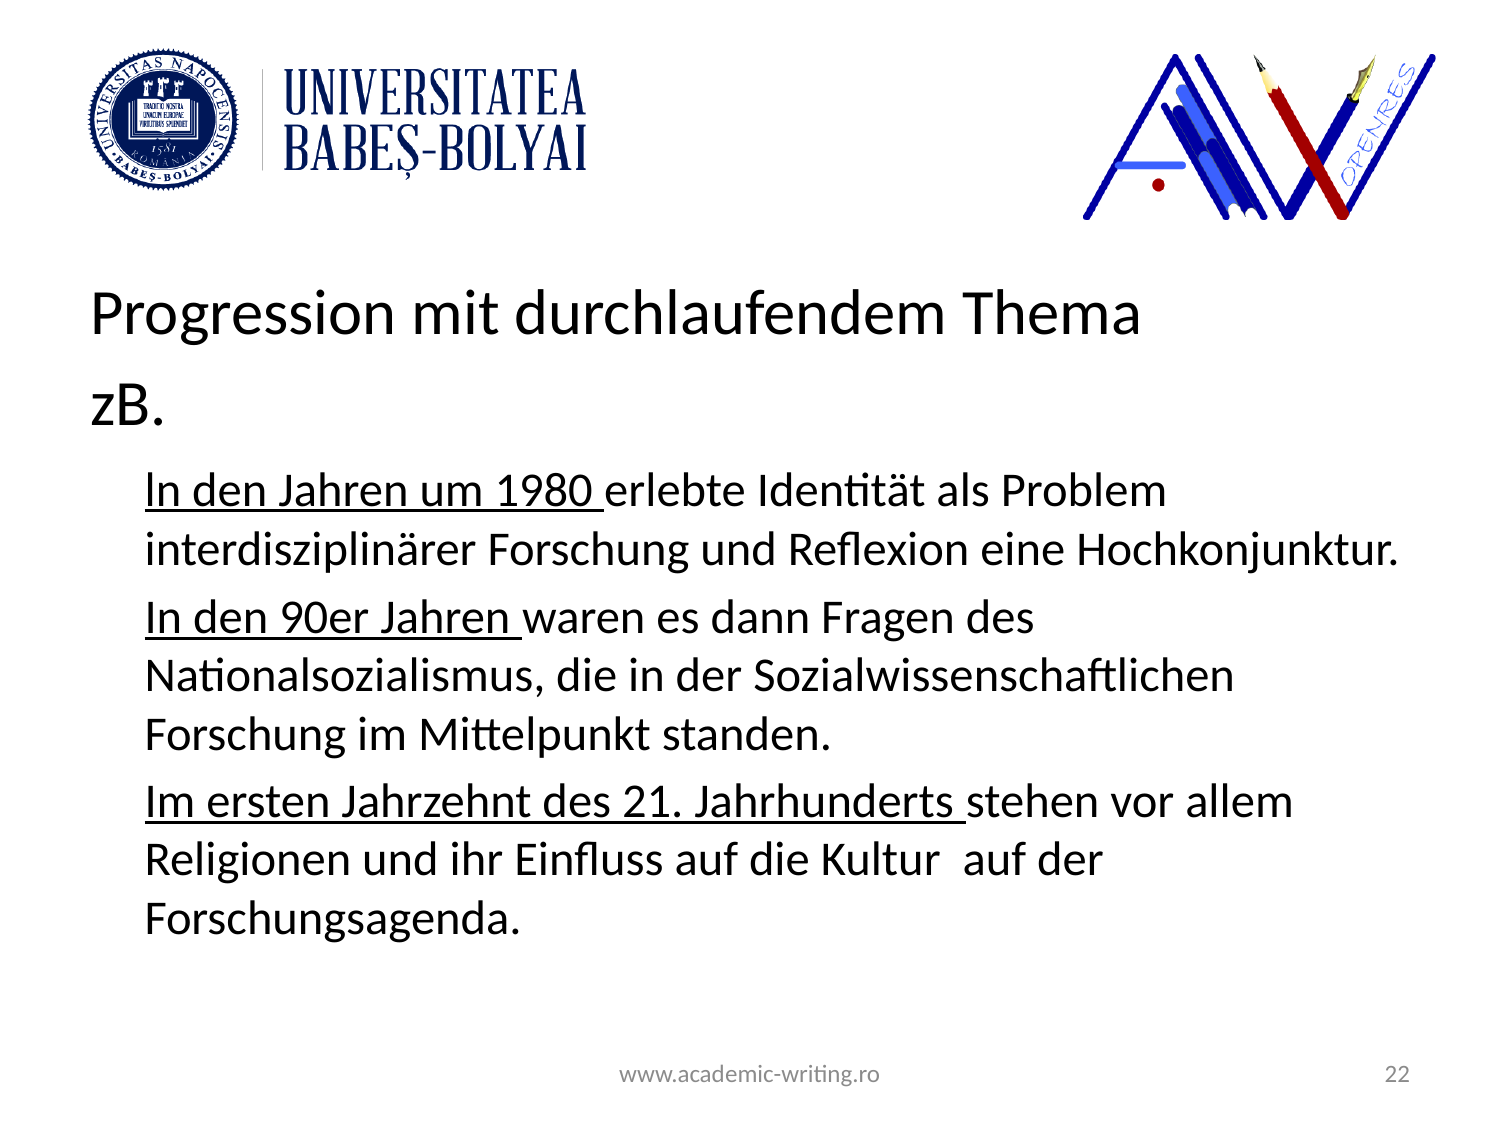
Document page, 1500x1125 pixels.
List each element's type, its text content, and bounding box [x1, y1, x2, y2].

picture [76, 42, 597, 197]
footer www.academic-writing.ro [512, 1042, 988, 1103]
slide_number 22 [1074, 1042, 1425, 1103]
picture [1083, 54, 1436, 220]
list Progression mit durchlaufendem Thema zB. ln den Jahren um 1980 erlebte Identität als Problem interdisziplinärer Forschung und Reflexion eine Hochkonjunktur. In den 90er Jahren waren es dann Fragen des Nationalsozialismus, die in der Sozialwissenschaftlichen Forschung im Mittelpunkt standen. Im ersten Jahrzehnt des 21. Jahrhunderts stehen vor allem Religionen und ihr Einfluss auf die Kultur auf der Forschungsagenda. [75, 262, 1425, 1005]
